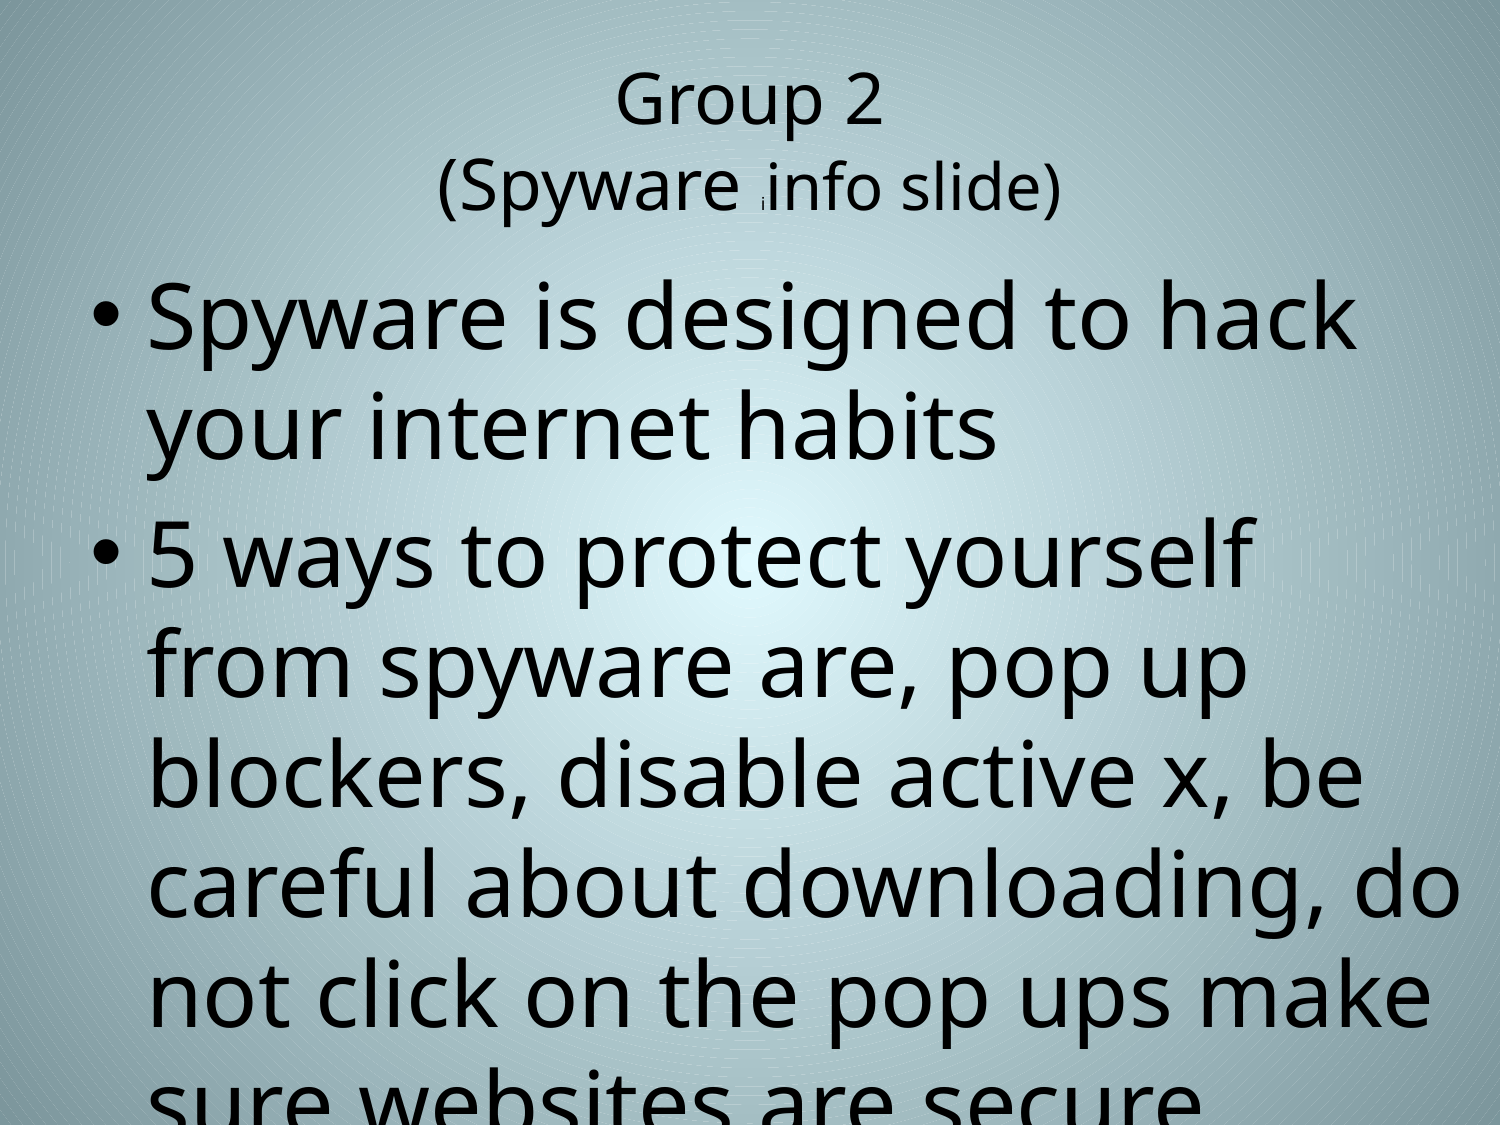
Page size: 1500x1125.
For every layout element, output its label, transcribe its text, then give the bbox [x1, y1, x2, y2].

title Group 2 (Spyware iinfo slide) [75, 45, 1425, 233]
list Spyware is designed to hack your internet habits 5 ways to protect yourself from spyware are, pop up blockers, disable active x, be careful about downloading, do not click on the pop ups make sure websites are secure [75, 249, 1500, 1125]
